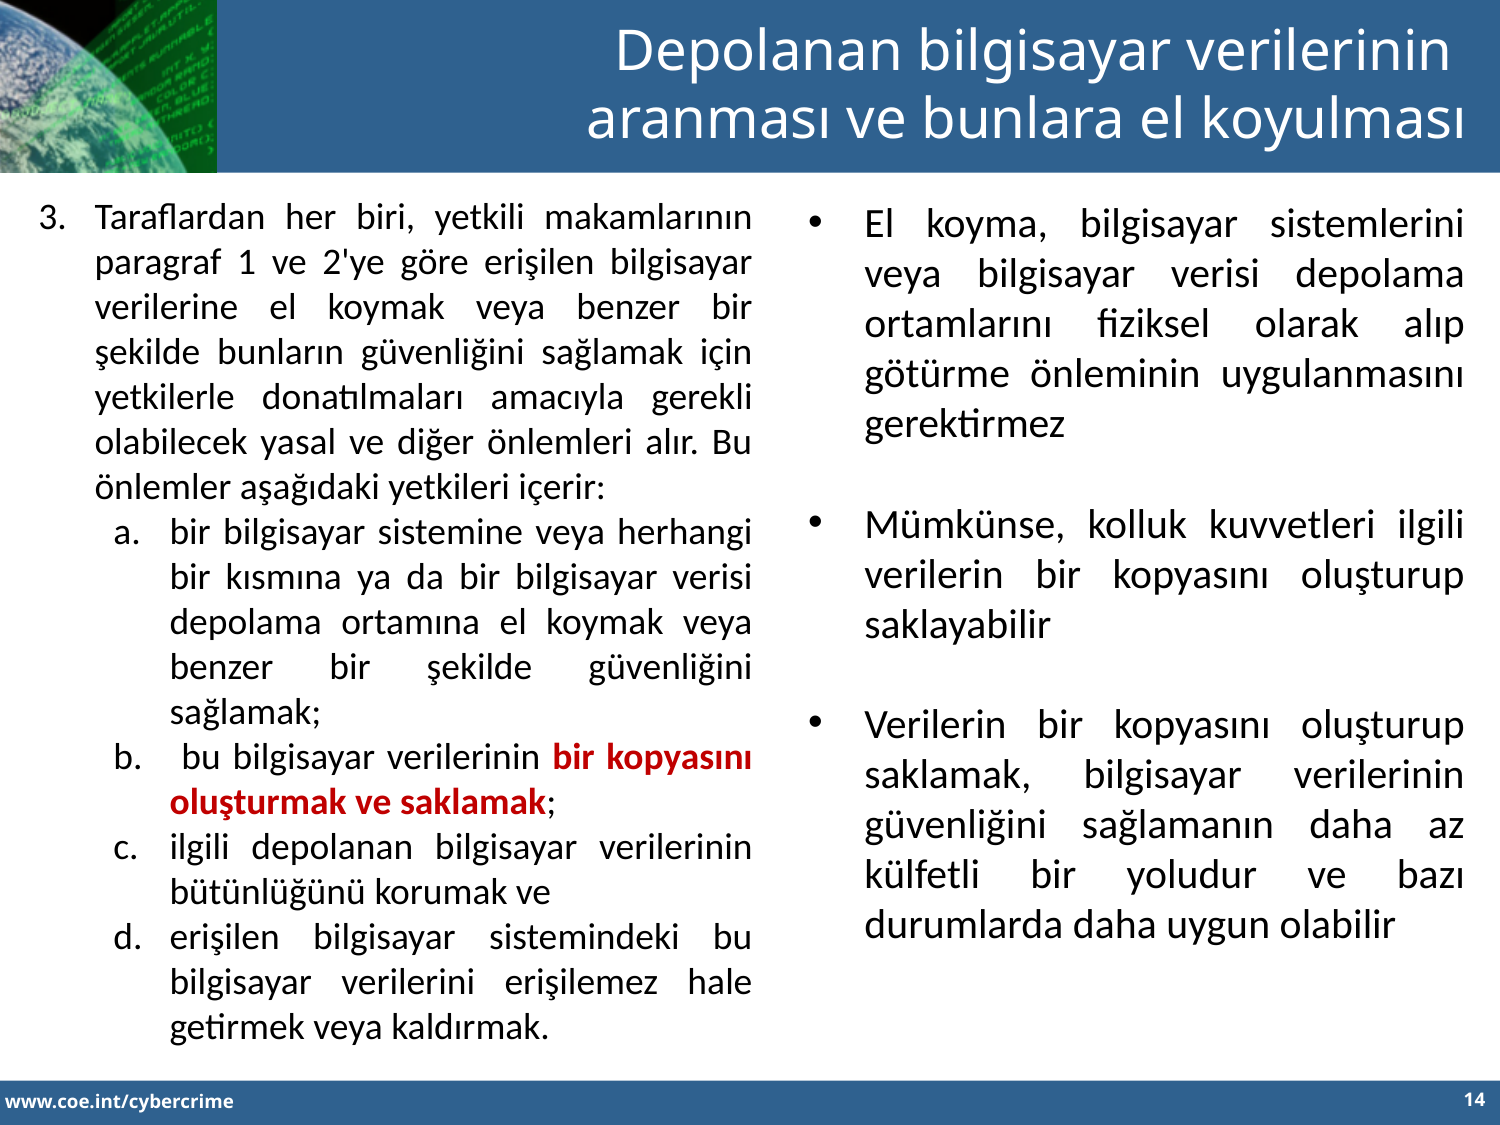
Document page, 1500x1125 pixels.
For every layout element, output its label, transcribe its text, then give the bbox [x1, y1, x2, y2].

text_box El koyma, bilgisayar sistemlerini veya bilgisayar verisi depolama ortamlarını fiziksel olarak alıp götürme önleminin uygulanmasını gerektirmez Mümkünse, kolluk kuvvetleri ilgili verilerin bir kopyasını oluşturup saklayabilir Verilerin bir kopyasını oluşturup saklamak, bilgisayar verilerinin güvenliğini sağlamanın daha az külfetli bir yoludur ve bazı durumlarda daha uygun olabilir [793, 188, 1480, 954]
text_box Taraflardan her biri, yetkili makamlarının paragraf 1 ve 2'ye göre erişilen bilgisayar verilerine el koymak veya benzer bir şekilde bunların güvenliğini sağlamak için yetkilerle donatılmaları amacıyla gerekli olabilecek yasal ve diğer önlemleri alır. Bu önlemler aşağıdaki yetkileri içerir: bir bilgisayar sistemine veya herhangi bir kısmına ya da bir bilgisayar verisi depolama ortamına el koymak veya benzer bir şekilde güvenliğini sağlamak; bu bilgisayar verilerinin bir kopyasını oluşturmak ve saklamak; ilgili depolanan bilgisayar verilerinin bütünlüğünü korumak ve erişilen bilgisayar sistemindeki bu bilgisayar verilerini erişilemez hale getirmek veya kaldırmak. [23, 184, 768, 1055]
text_box Depolanan bilgisayar verilerinin aranması ve bunlara el koyulması [230, 7, 1483, 157]
picture [0, 0, 217, 173]
